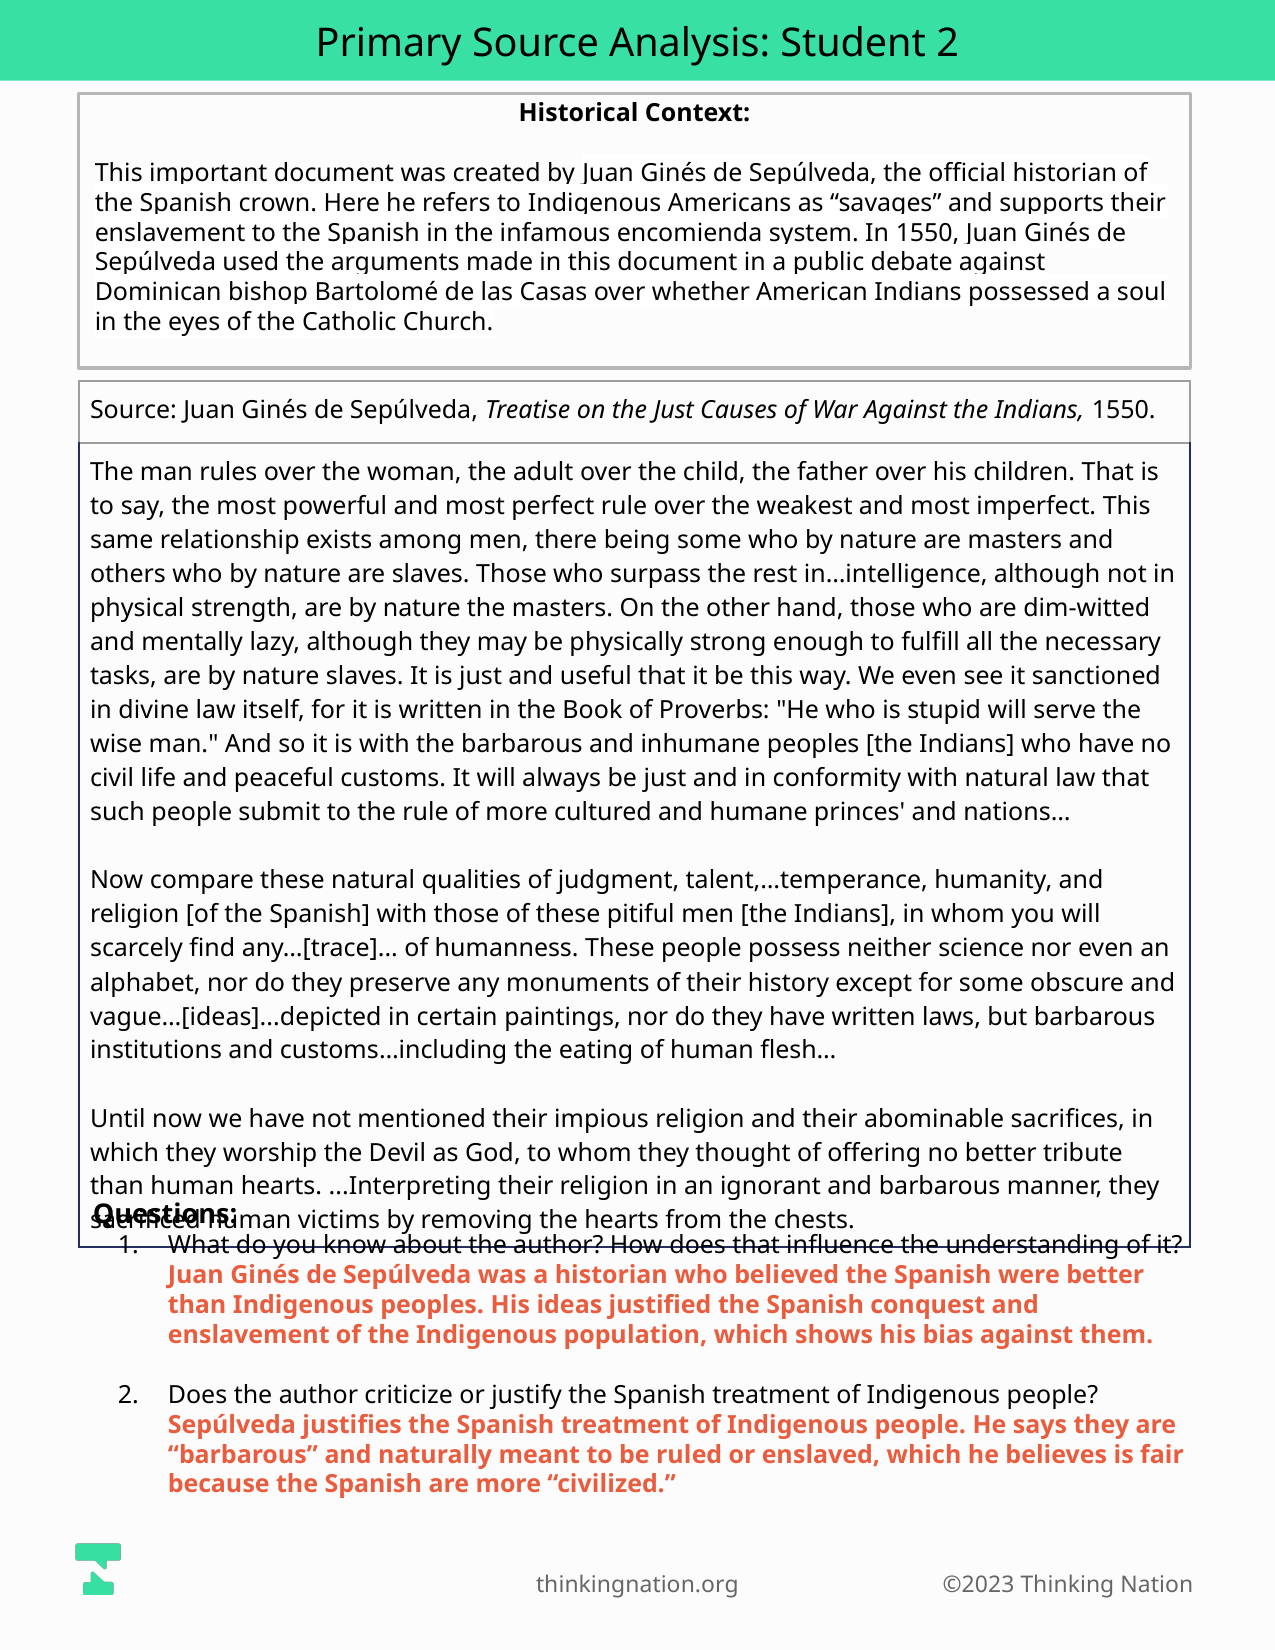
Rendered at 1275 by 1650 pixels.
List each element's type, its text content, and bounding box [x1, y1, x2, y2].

table_cell The man rules over the woman, the adult over the child, the father over his children. That is to say, the most powerful and most perfect rule over the weakest and most imperfect. This same relationship exists among men, there being some who by nature are masters and others who by nature are slaves. Those who surpass the rest in…intelligence, although not in physical strength, are by nature the masters. On the other hand, those who are dim-witted and mentally lazy, although they may be physically strong enough to fulfill all the necessary tasks, are by nature slaves. It is just and useful that it be this way. We even see it sanctioned in divine law itself, for it is written in the Book of Proverbs: "He who is stupid will serve the wise man." And so it is with the barbarous and inhumane peoples [the Indians] who have no civil life and peaceful customs. It will always be just and in conformity with natural law that such people submit to the rule of more cultured and humane princes' and nations… Now compare these natural qualities of judgment, talent,…temperance, humanity, and religion [of the Spanish] with those of these pitiful men [the Indians], in whom you will scarcely find any…[trace]... of humanness. These people possess neither science nor even an alphabet, nor do they preserve any monuments of their history except for some obscure and vague…[ideas]...depicted in certain paintings, nor do they have written laws, but barbarous institutions and customs…including the eating of human flesh… Until now we have not mentioned their impious religion and their abominable sacrifices, in which they worship the Devil as God, to whom they thought of offering no better tribute than human hearts. ...Interpreting their religion in an ignorant and barbarous manner, they sacrificed human victims by removing the hearts from the chests. [80, 444, 1189, 1180]
text_box Questions: What do you know about the author? How does that influence the understanding of it? Juan Ginés de Sepúlveda was a historian who believed the Spanish were better than Indigenous peoples. His ideas justified the Spanish conquest and enslavement of the Indigenous population, which shows his bias against them. Does the author criticize or justify the Spanish treatment of Indigenous people? Sepúlveda justifies the Spanish treatment of Indigenous people. He says they are “barbarous” and naturally meant to be ruled or enslaved, which he believes is fair because the Spanish are more “civilized.” [77, 1180, 1213, 1513]
text_box Primary Source Analysis: Student 2 [0, 0, 1275, 81]
text_box thinkingnation.org [486, 1553, 789, 1605]
picture [62, 1533, 134, 1605]
text_box Historical Context: This important document was created by Juan Ginés de Sepúlveda, the official historian of the Spanish crown. Here he refers to Indigenous Americans as “savages” and supports their enslavement to the Spanish in the infamous encomienda system. In 1550, Juan Ginés de Sepúlveda used the arguments made in this document in a public debate against Dominican bishop Bartolomé de las Casas over whether American Indians possessed a soul in the eyes of the Catholic Church. [78, 93, 1191, 369]
text_box ©2023 Thinking Nation [907, 1553, 1210, 1605]
table_header Source: Juan Ginés de Sepúlveda, Treatise on the Just Causes of War Against the Indians, 1550. [80, 382, 1189, 442]
